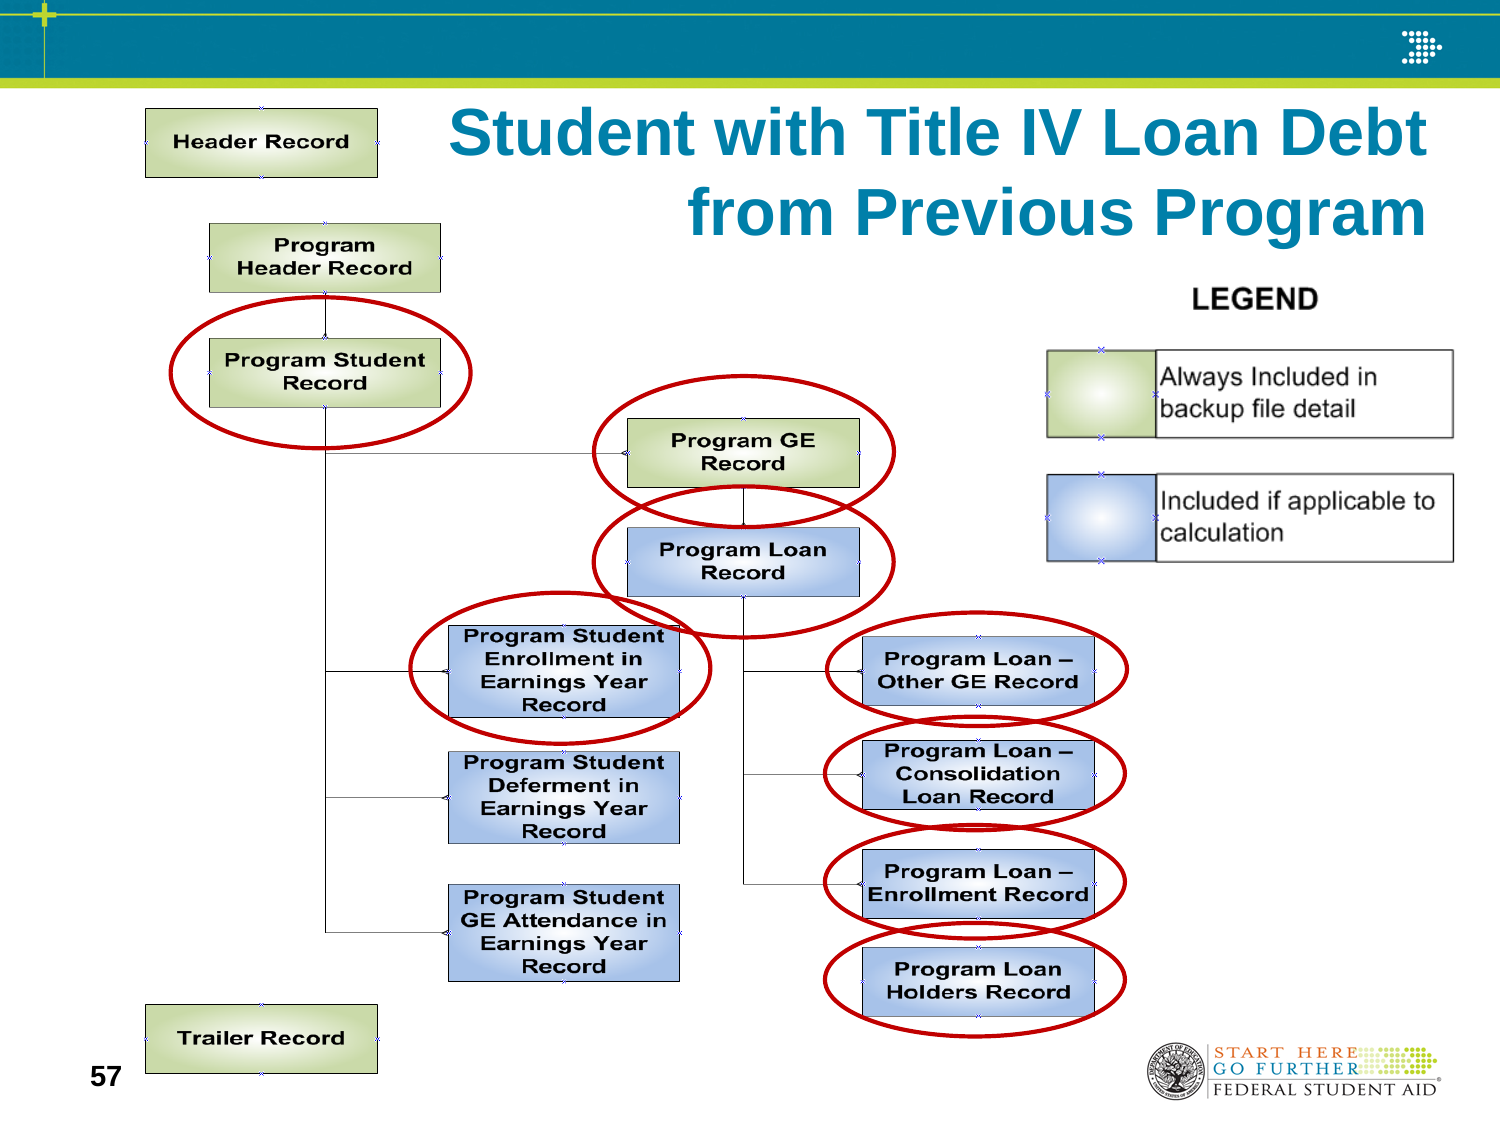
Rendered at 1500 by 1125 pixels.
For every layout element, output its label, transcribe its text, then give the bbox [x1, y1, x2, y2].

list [129, 99, 1113, 1088]
text_box [1117, 645, 1130, 693]
text_box [1117, 958, 1128, 1001]
slide_number 57 [74, 1049, 388, 1125]
picture [0, 3, 1500, 26]
title Student with Title IV Loan Debt from Previous Program [1117, 112, 1444, 226]
text_box [1117, 752, 1128, 795]
text_box [1117, 860, 1128, 903]
picture [0, 78, 1500, 1125]
picture [1424, 32, 1428, 42]
